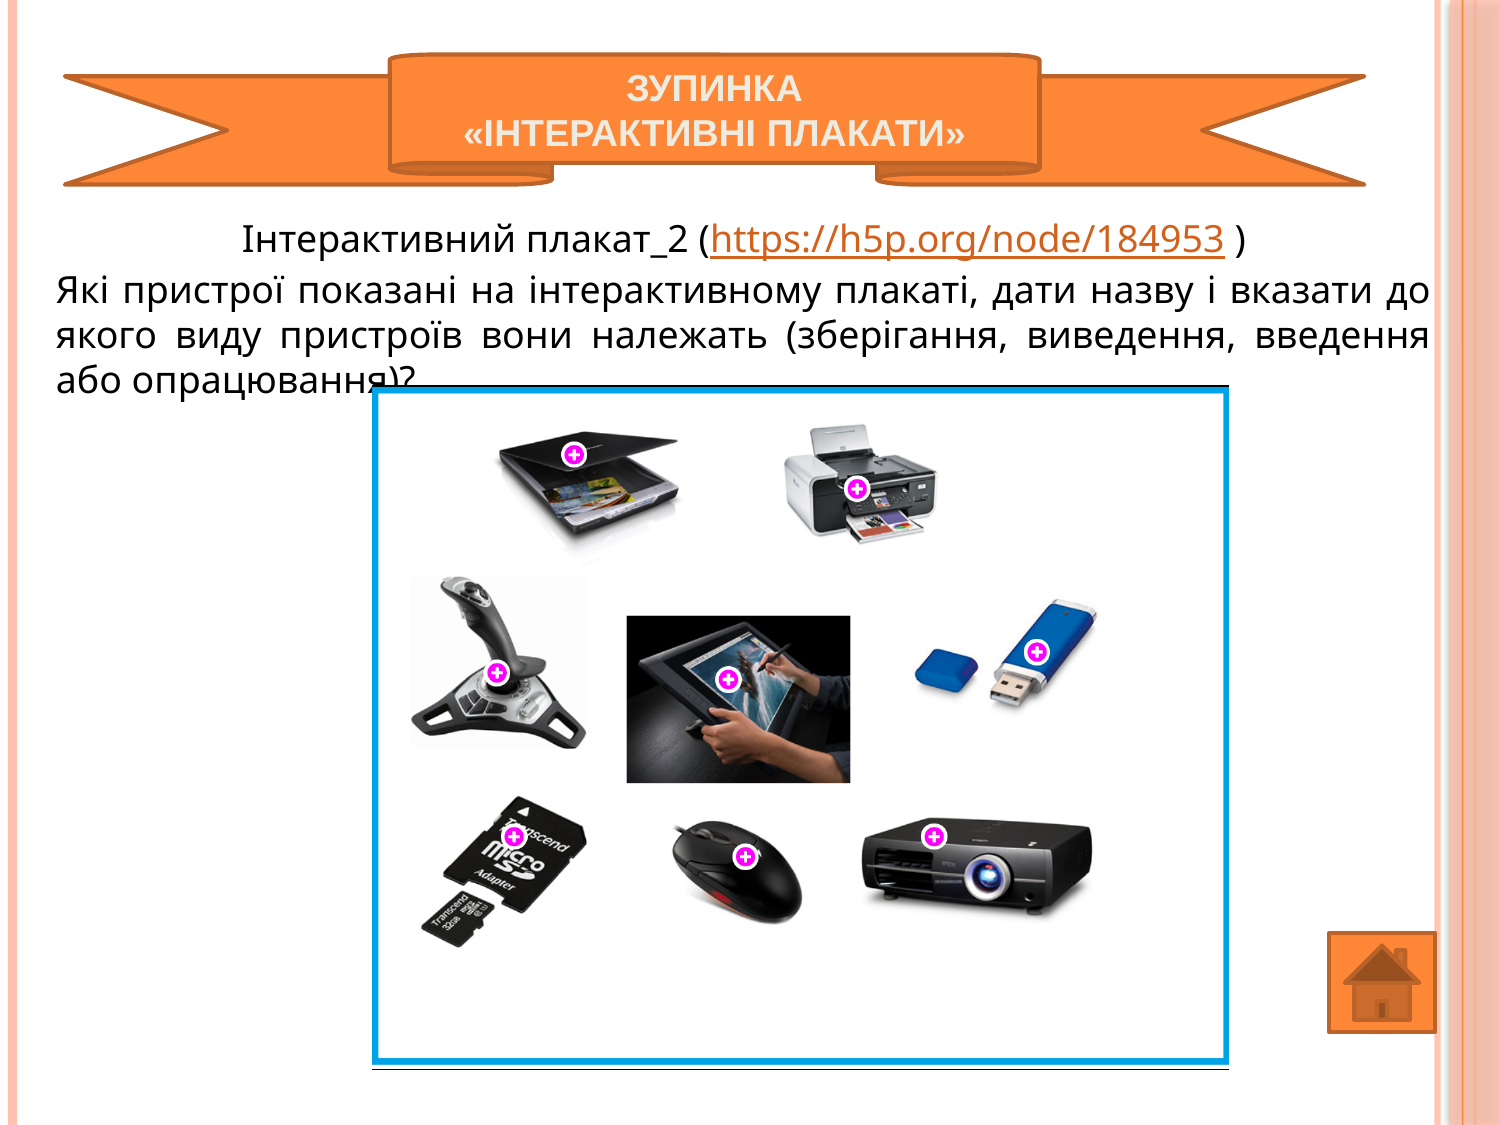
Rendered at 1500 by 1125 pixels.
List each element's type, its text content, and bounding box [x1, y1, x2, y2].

text_box Інтерактивний плакат_2 (https://h5p.org/node/184953 ) Які пристрої показані на інтерактивному плакаті, дати назву і вказати до якого виду пристроїв вони належать (зберігання, виведення, введення або опрацювання)? [41, 207, 1447, 409]
picture [379, 394, 1223, 1057]
text_box ЗУПИНКА «ІНТЕРАКТИВНІ ПЛАКАТИ» [62, 52, 1367, 187]
text_box [1327, 931, 1437, 1034]
picture [371, 1065, 1229, 1071]
